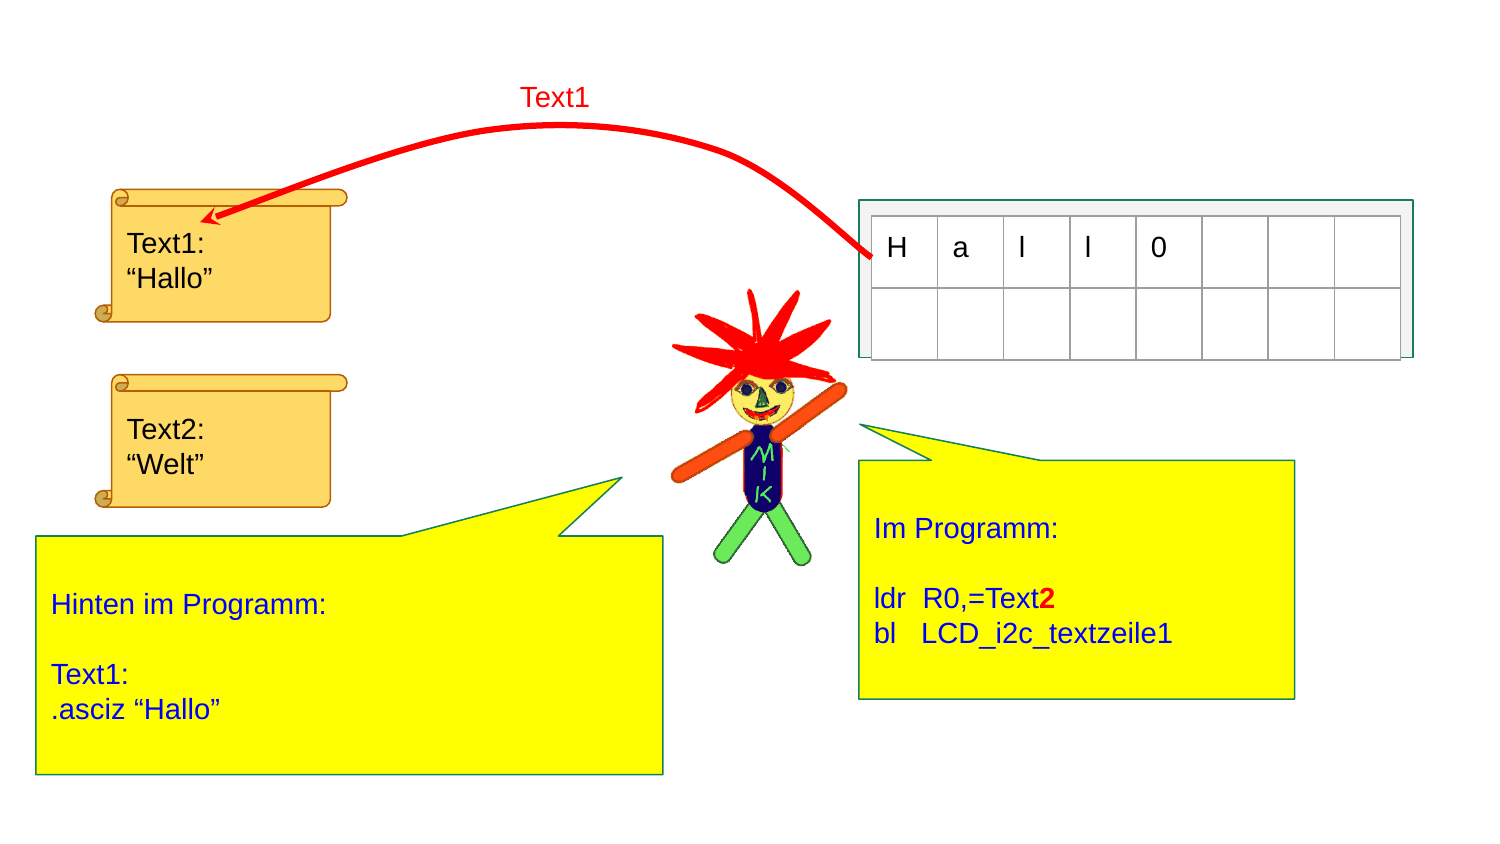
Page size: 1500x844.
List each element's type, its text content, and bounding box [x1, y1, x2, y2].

table_header l [1071, 217, 1135, 287]
text_box Text1 [505, 63, 653, 126]
table_cell [1269, 289, 1334, 359]
text_box [858, 200, 1414, 358]
table_cell [872, 289, 937, 359]
table_cell [1203, 289, 1267, 359]
table_cell [1335, 289, 1400, 359]
text_box Im Programm: ldr R0,=Text2 bl LCD_i2c_textzeile1 [858, 425, 1295, 700]
table_cell [1004, 289, 1069, 359]
table_header l [1004, 217, 1069, 287]
table_header a [938, 217, 1003, 287]
table_header [1269, 217, 1334, 287]
table_header [1335, 217, 1400, 287]
text_box Hinten im Programm: Text1: .asciz “Hallo” [35, 477, 663, 775]
table_cell [1071, 289, 1135, 359]
table_cell [1137, 289, 1201, 359]
table_header [1203, 217, 1267, 287]
table_header H [872, 217, 937, 287]
text_box Text2: “Welt” [95, 374, 348, 508]
text_box Text1: “Hallo” [95, 189, 331, 322]
text_box [200, 126, 872, 258]
picture [651, 281, 859, 573]
table_cell [938, 289, 1003, 359]
table_header 0 [1137, 217, 1201, 287]
